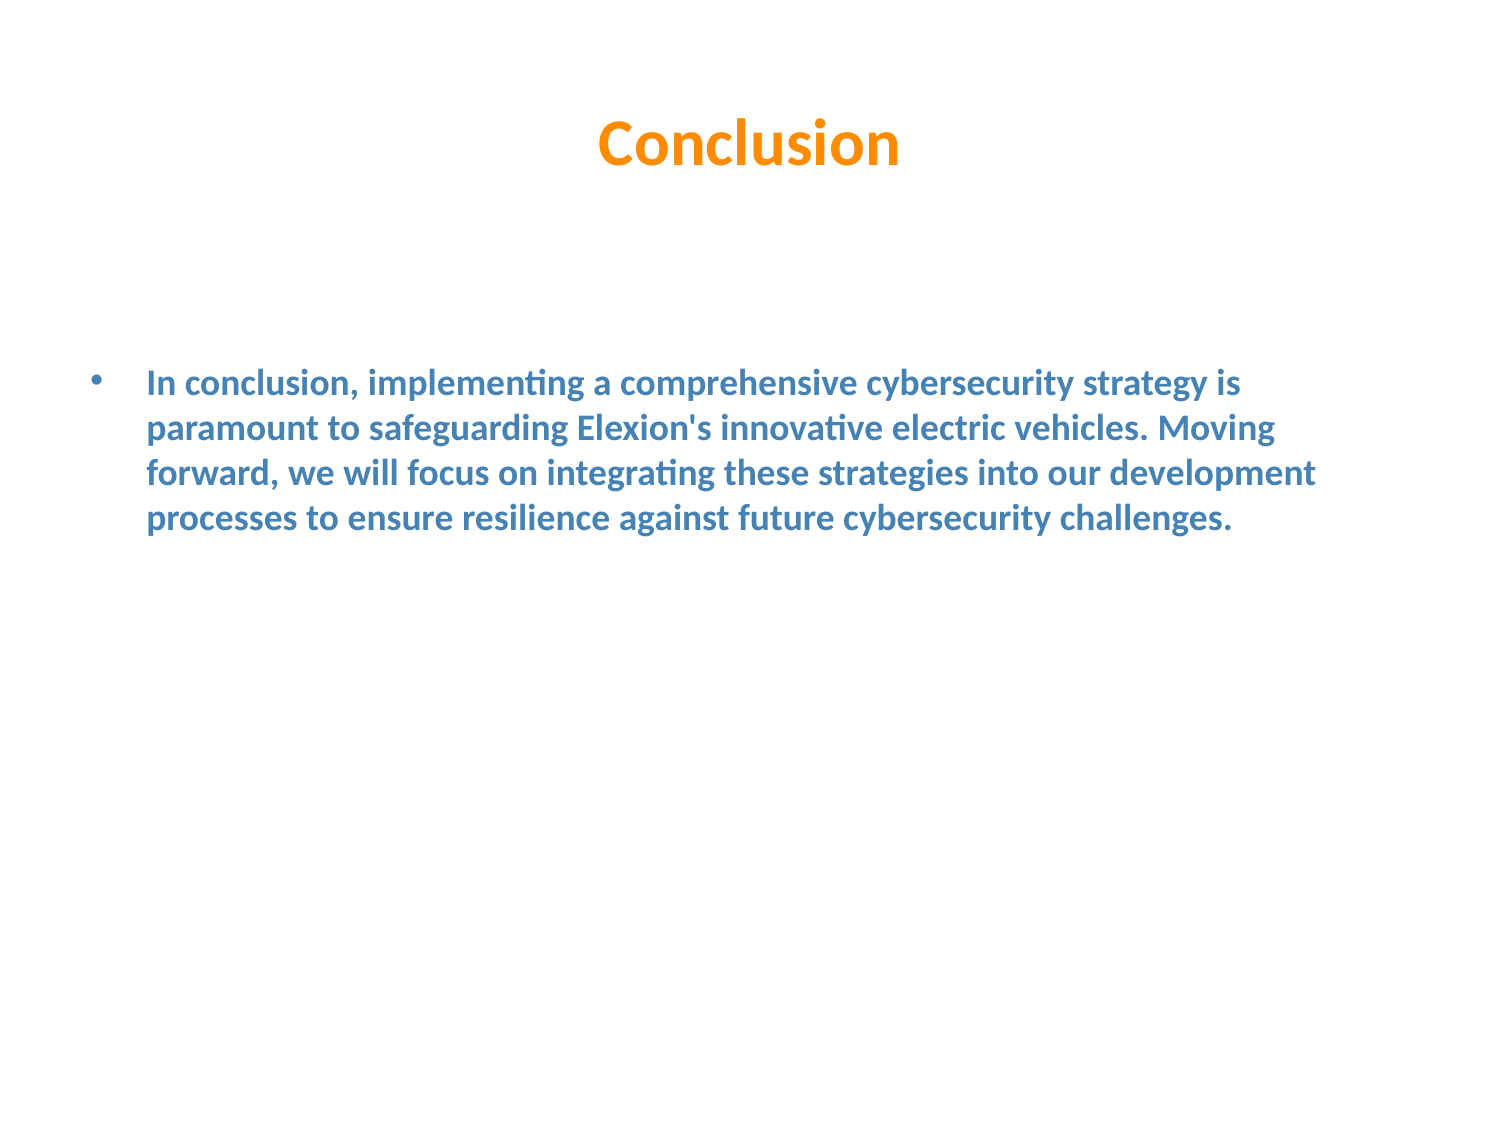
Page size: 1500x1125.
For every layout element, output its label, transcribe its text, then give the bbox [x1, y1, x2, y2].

title Conclusion [75, 45, 1425, 233]
list In conclusion, implementing a comprehensive cybersecurity strategy is paramount to safeguarding Elexion's innovative electric vehicles. Moving forward, we will focus on integrating these strategies into our development processes to ensure resilience against future cybersecurity challenges. [75, 262, 1425, 1005]
